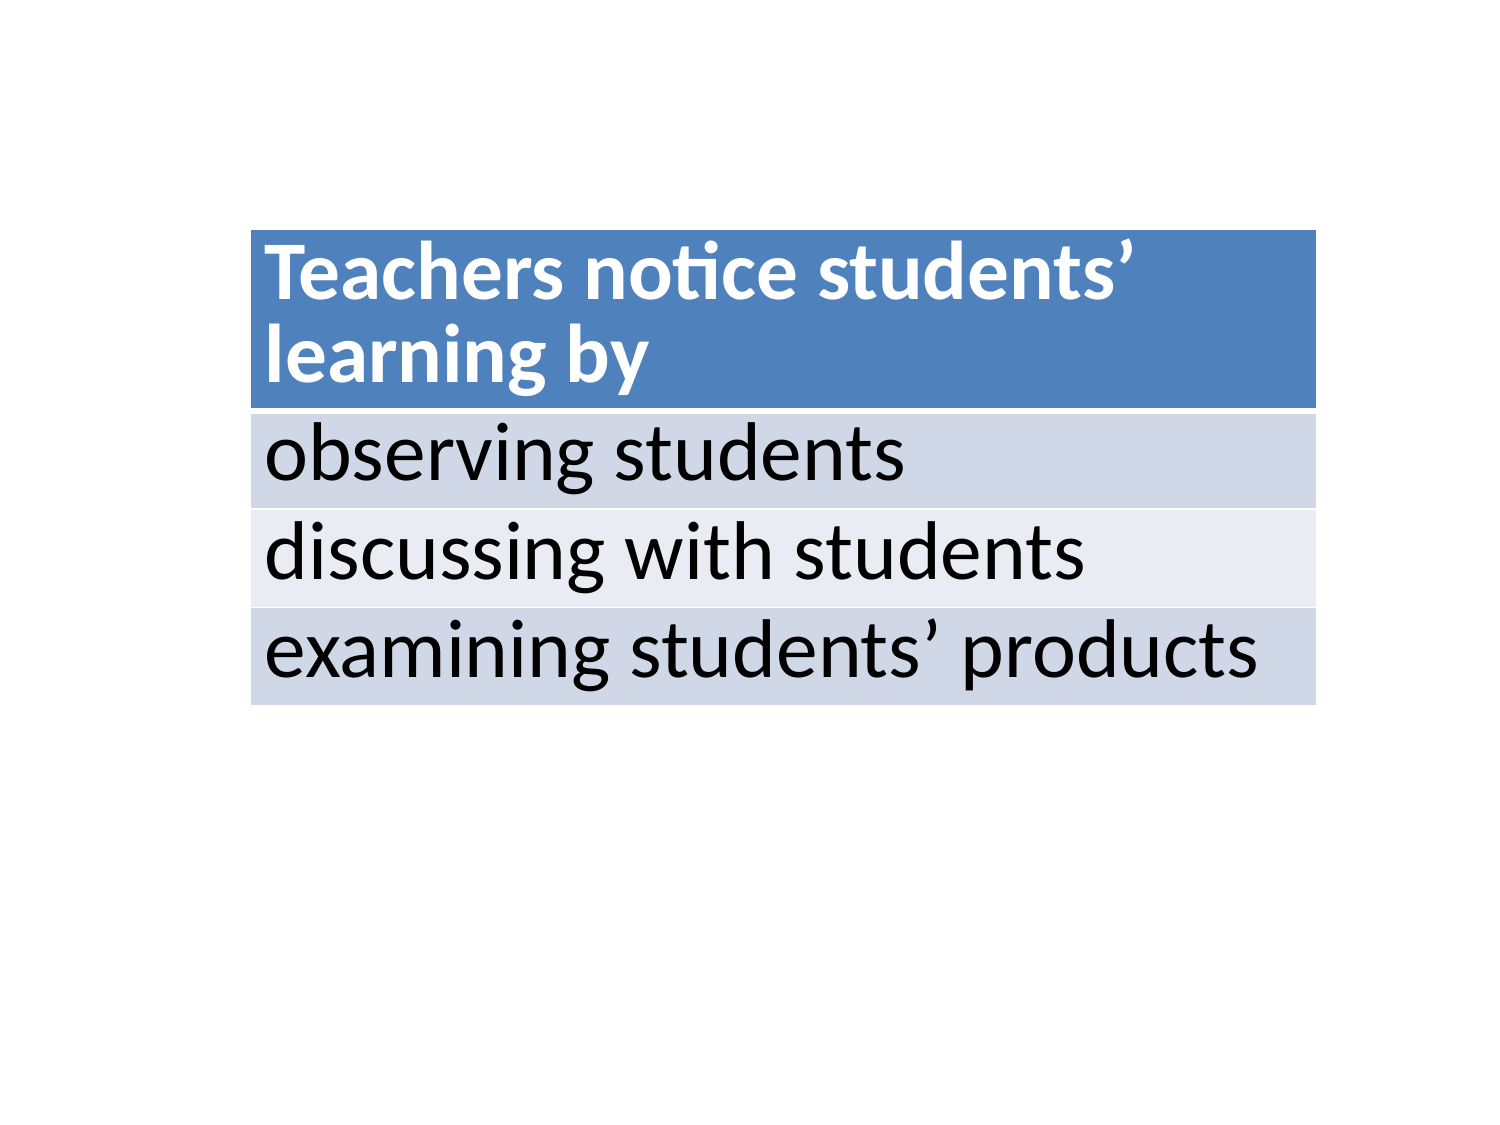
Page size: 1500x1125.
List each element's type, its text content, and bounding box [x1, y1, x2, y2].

table_cell observing students [251, 414, 1316, 508]
table_cell discussing with students [251, 510, 1316, 607]
table_header Teachers notice students’ learning by [251, 230, 1316, 408]
table_cell examining students’ products [251, 608, 1316, 705]
